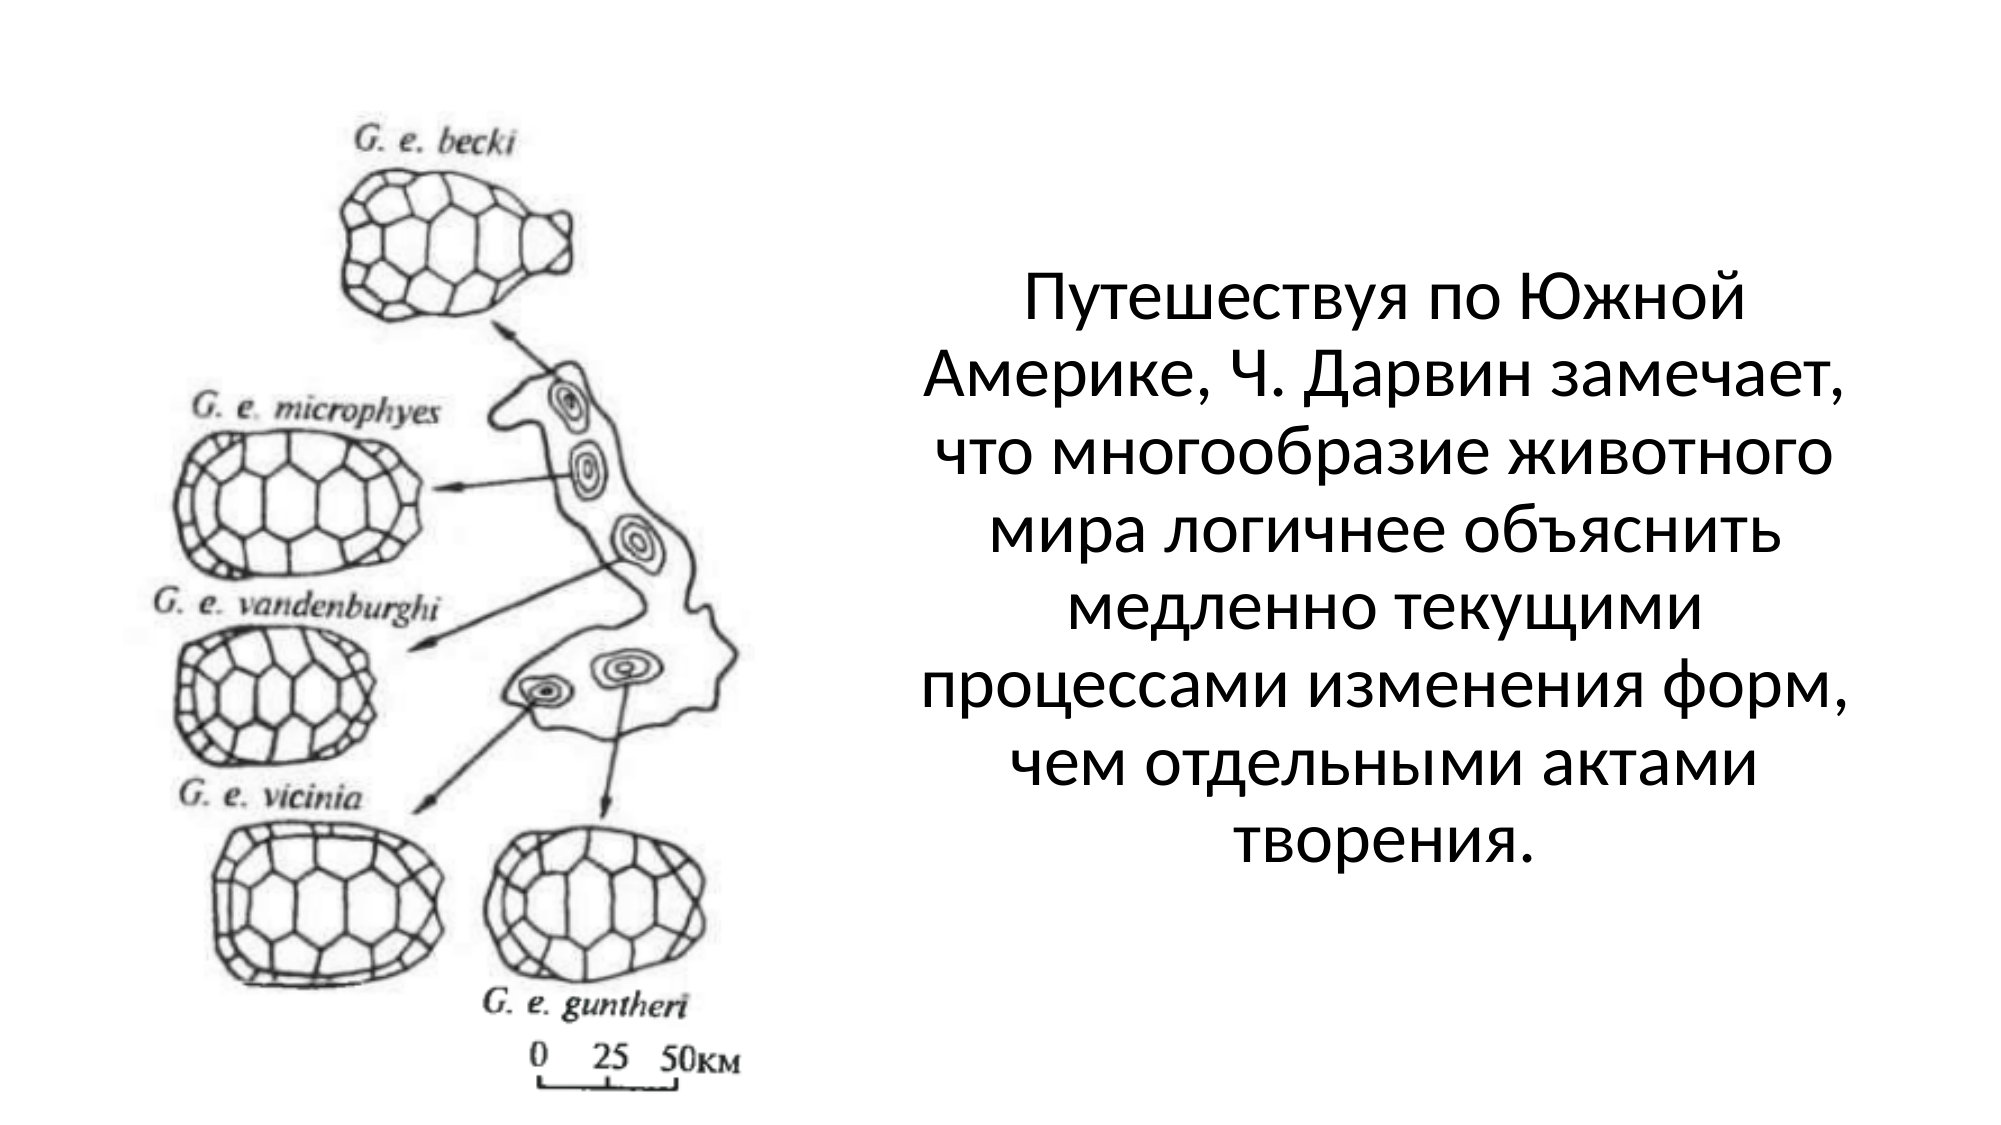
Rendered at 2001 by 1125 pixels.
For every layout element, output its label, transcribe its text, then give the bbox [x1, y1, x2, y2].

picture [108, 87, 792, 1125]
list Путешествуя по Южной Америке, Ч. Дарвин замечает, что многообразие животного мира логичнее объяснить медленно текущими процессами изменения форм, чем отдельными актами творения. [904, 249, 1867, 964]
